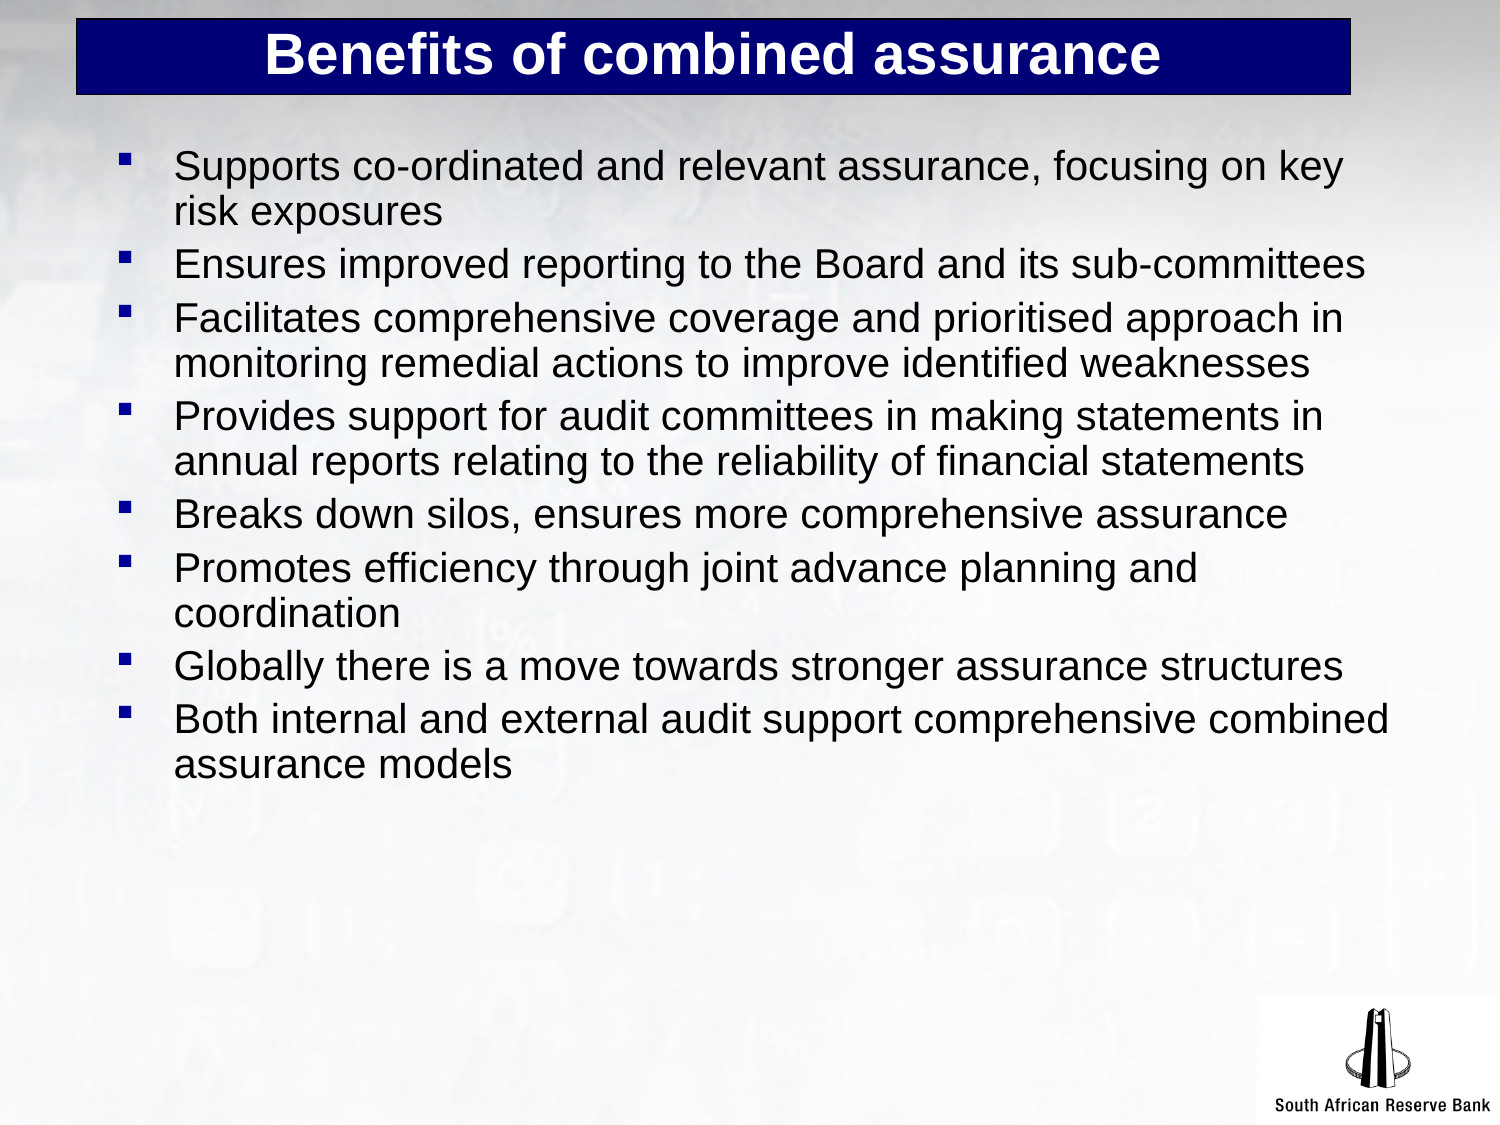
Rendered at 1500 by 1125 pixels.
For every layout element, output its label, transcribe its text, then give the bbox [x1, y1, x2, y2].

picture [0, 0, 1500, 1125]
list Supports co-ordinated and relevant assurance, focusing on key risk exposures Ensures improved reporting to the Board and its sub-committees Facilitates comprehensive coverage and prioritised approach in monitoring remedial actions to improve identified weaknesses Provides support for audit committees in making statements in annual reports relating to the reliability of financial statements Breaks down silos, ensures more comprehensive assurance Promotes efficiency through joint advance planning and coordination Globally there is a move towards stronger assurance structures Both internal and external audit support comprehensive combined assurance models [41, 136, 1412, 882]
title Benefits of combined assurance [76, 18, 1351, 95]
